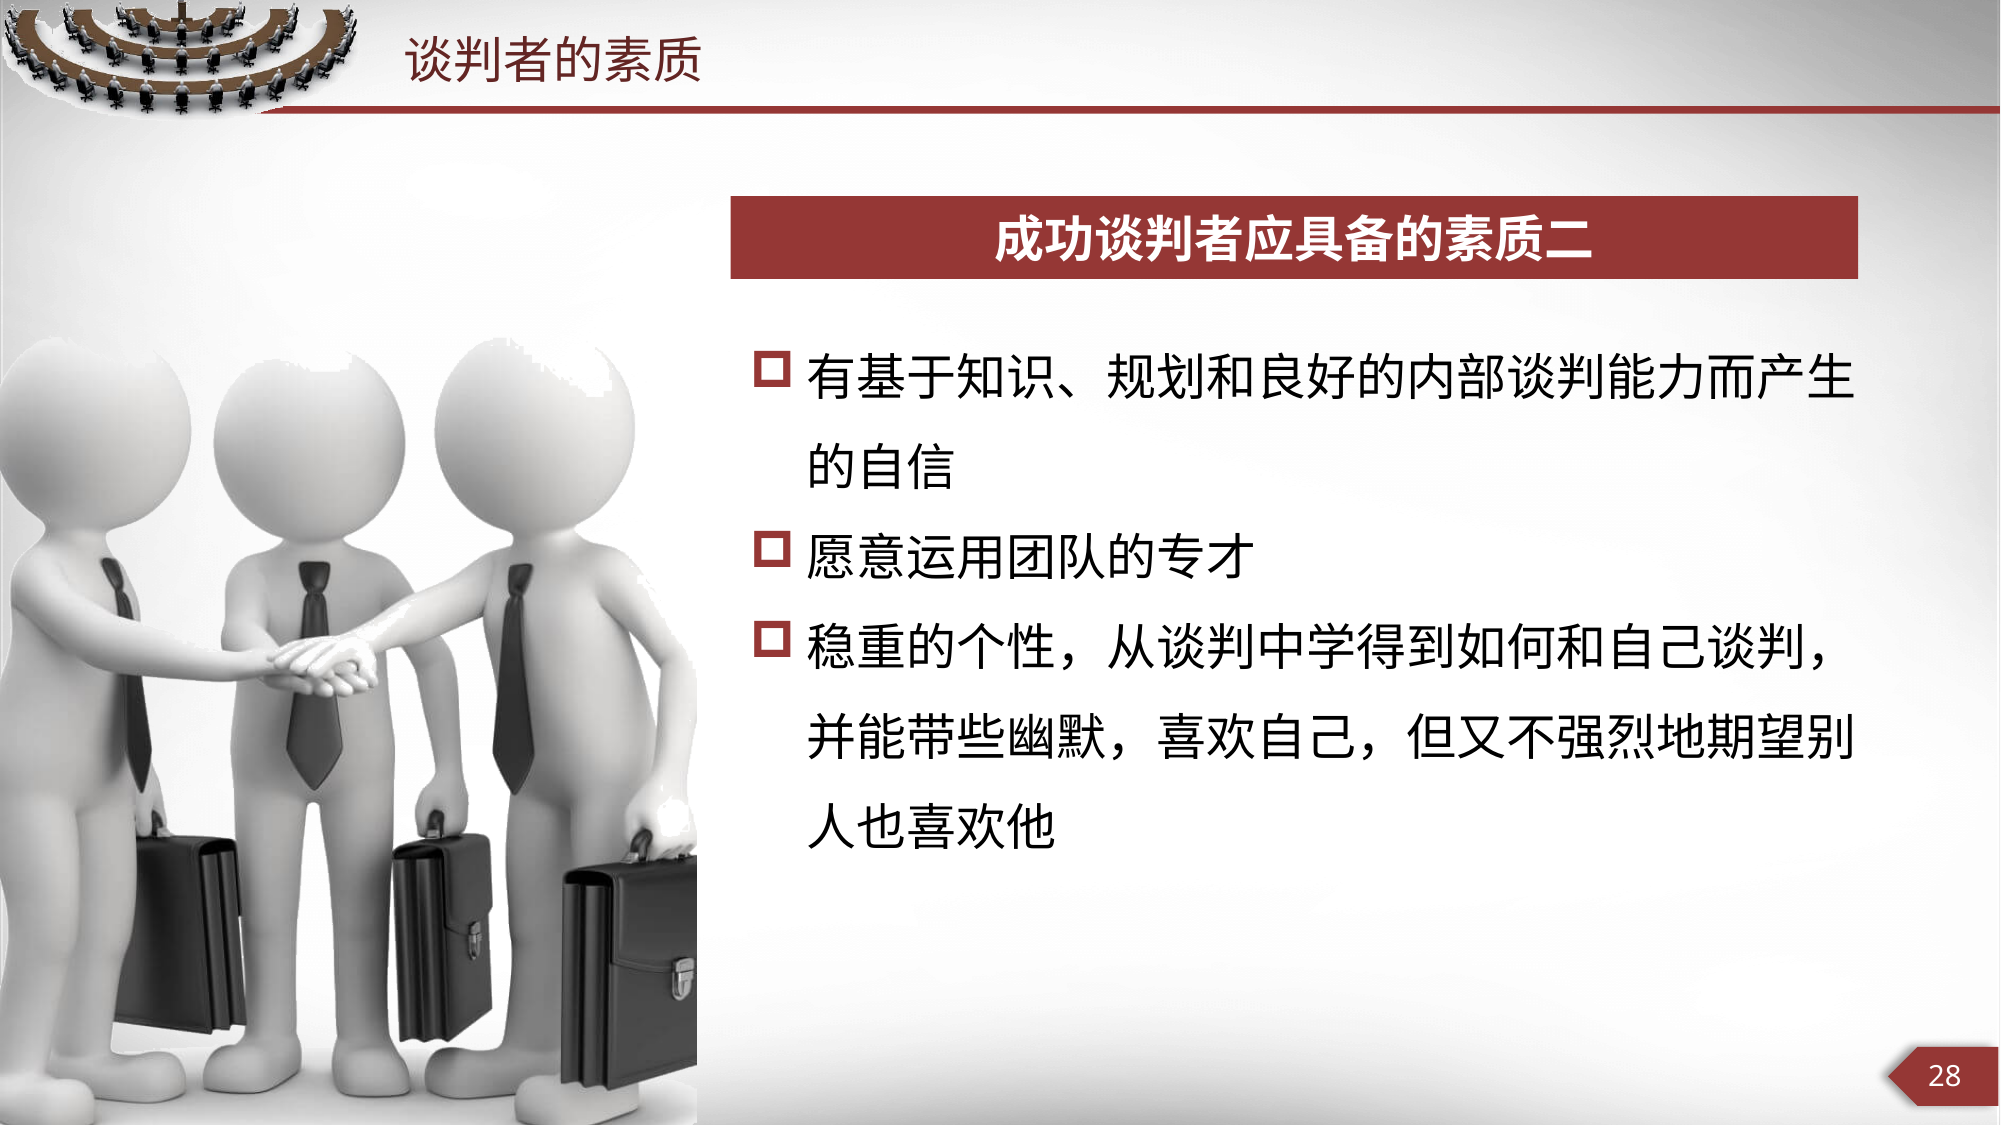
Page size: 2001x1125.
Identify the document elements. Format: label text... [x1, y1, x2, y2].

slide_number 28 [1889, 1046, 2000, 1107]
picture [0, 0, 2001, 1125]
list 谈判者的素质 [388, 11, 1074, 107]
text_box 有基于知识、规划和良好的内部谈判能力而产生的自信 愿意运用团队的专才 稳重的个性，从谈判中学得到如何和自己谈判，并能带些幽默，喜欢自己，但又不强烈地期望别人也喜欢他 [735, 308, 1912, 863]
text_box 成功谈判者应具备的素质二 [730, 196, 1859, 279]
